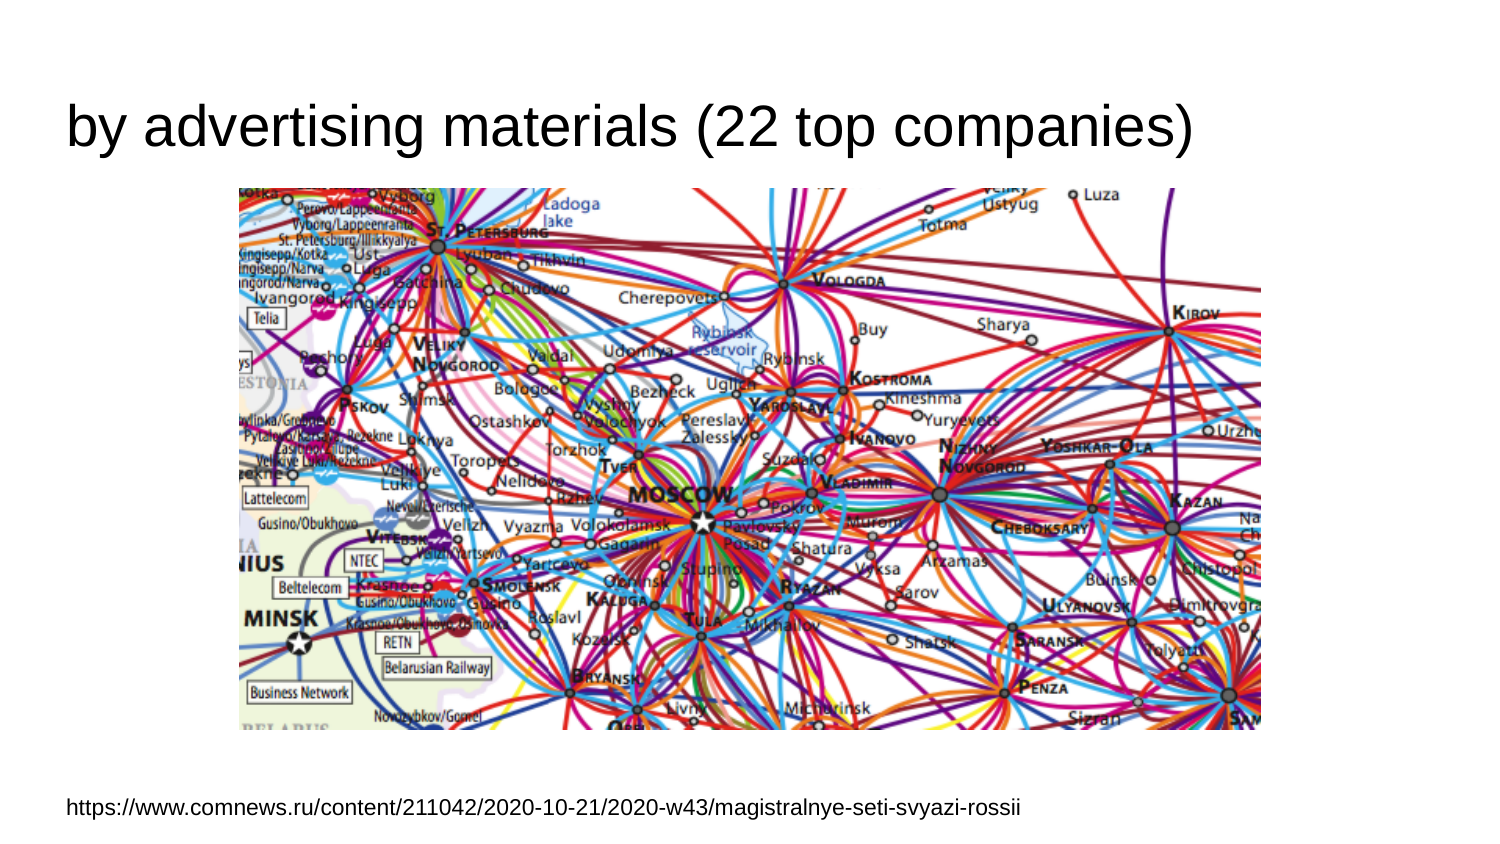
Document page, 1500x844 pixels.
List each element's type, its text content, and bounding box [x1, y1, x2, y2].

picture [239, 188, 1261, 730]
list https://www.comnews.ru/content/211042/2020-10-21/2020-w43/magistralnye-seti-svyazi-rossii [51, 189, 1449, 812]
title by advertising materials (22 top companies) [51, 72, 1449, 167]
